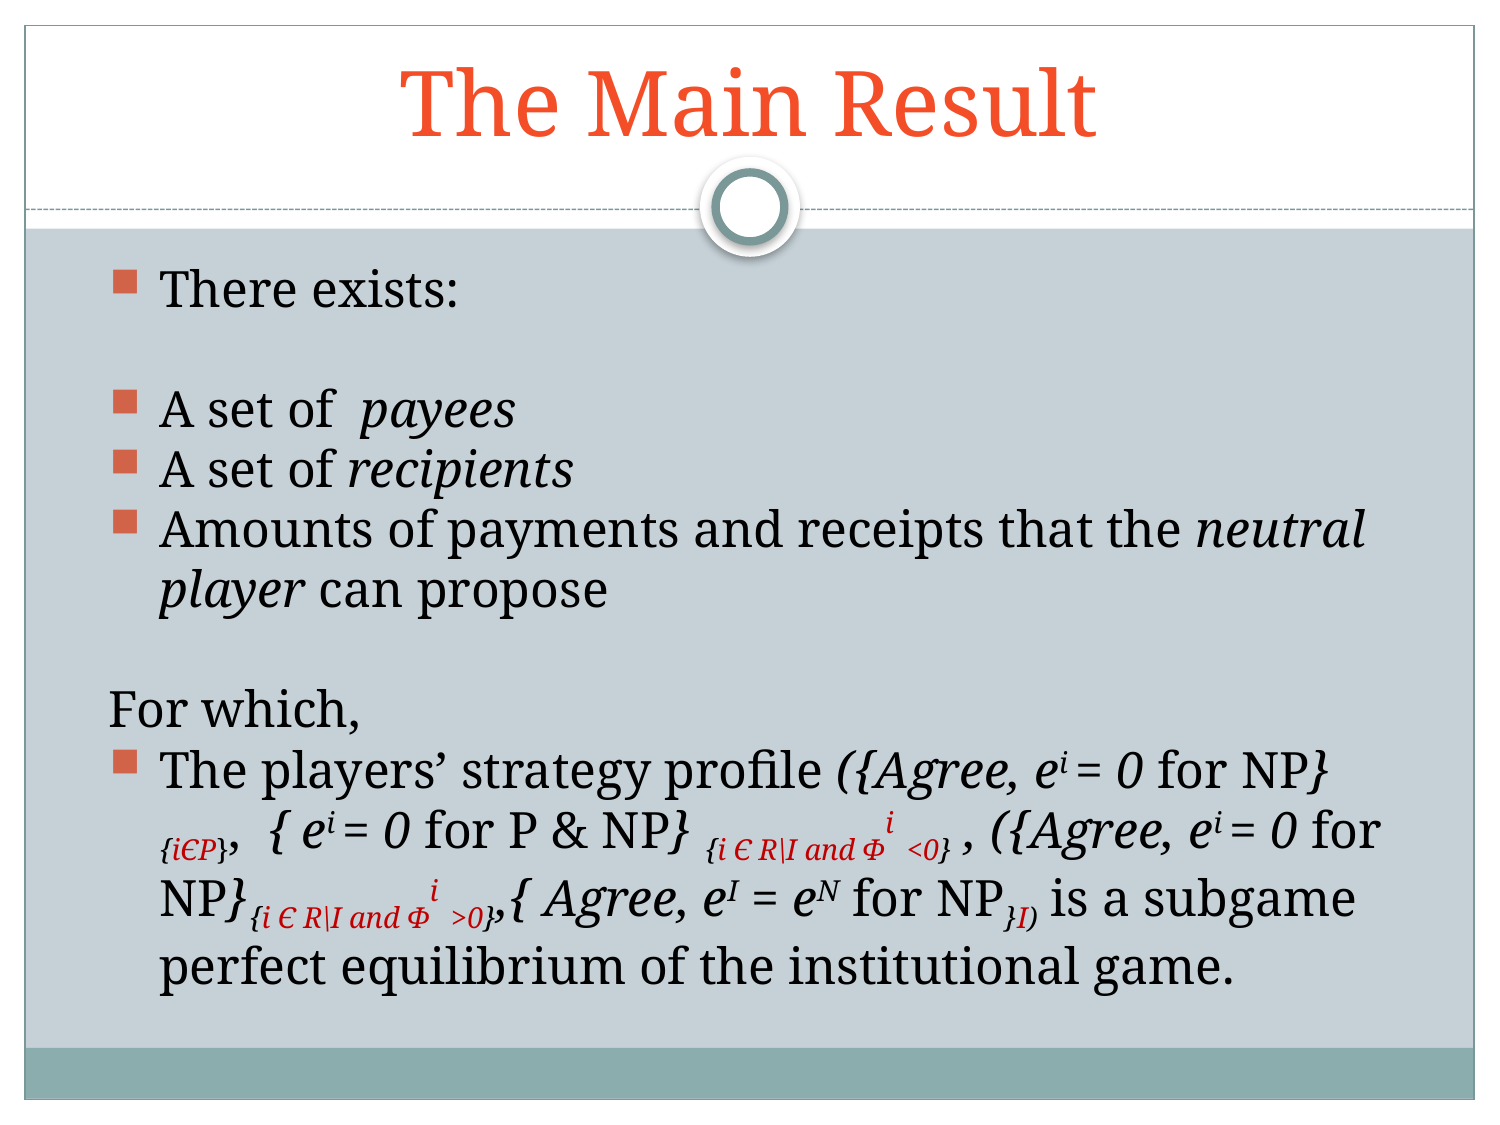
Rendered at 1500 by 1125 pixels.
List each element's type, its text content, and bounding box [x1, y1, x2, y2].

list There exists: A set of payees A set of recipients Amounts of payments and receipts that the neutral player can propose For which, The players’ strategy profile ({Agree, ei = 0 for NP}{iЄP}, { ei = 0 for P & NP} {i Є R\I and Φi <0} , ({Agree, ei = 0 for NP}{i Є R\I and Φi >0},{ Agree, eI = eN for NP}I) is a subgame perfect equilibrium of the institutional game. [74, 249, 1426, 1125]
title The Main Result [49, 37, 1450, 163]
